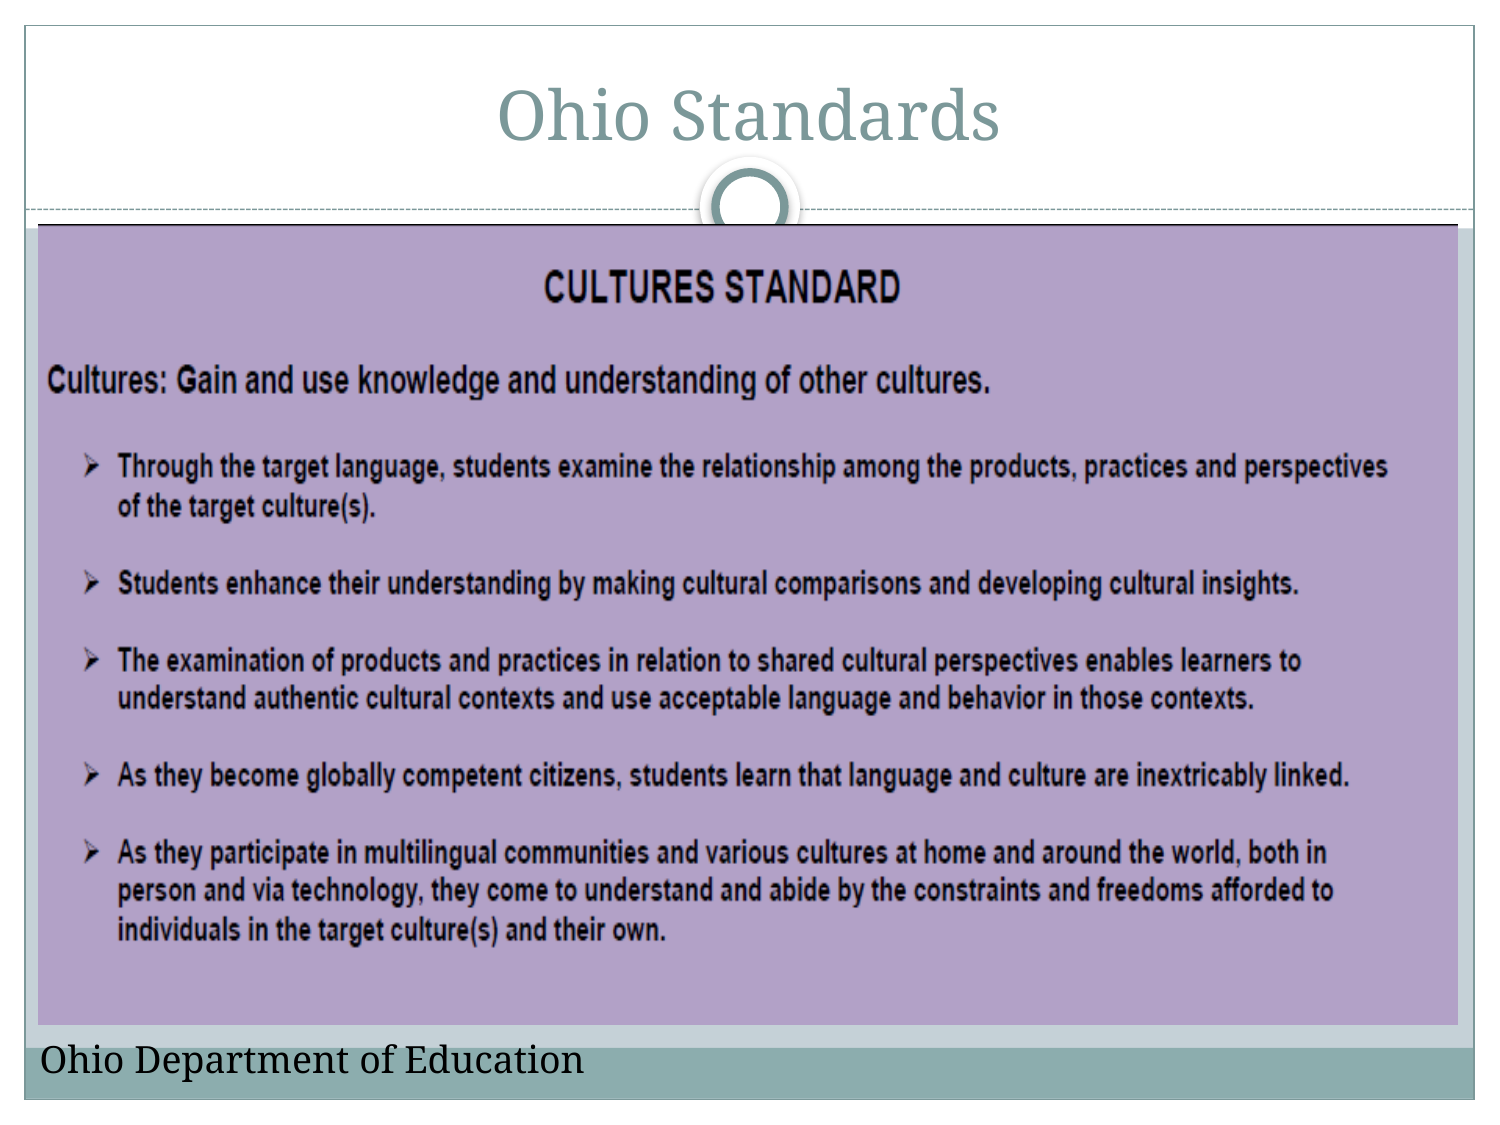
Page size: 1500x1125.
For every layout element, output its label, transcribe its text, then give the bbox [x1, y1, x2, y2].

text_box Ohio Department of Education [24, 1028, 601, 1089]
title Ohio Standards [49, 37, 1450, 162]
picture [38, 224, 1458, 1026]
